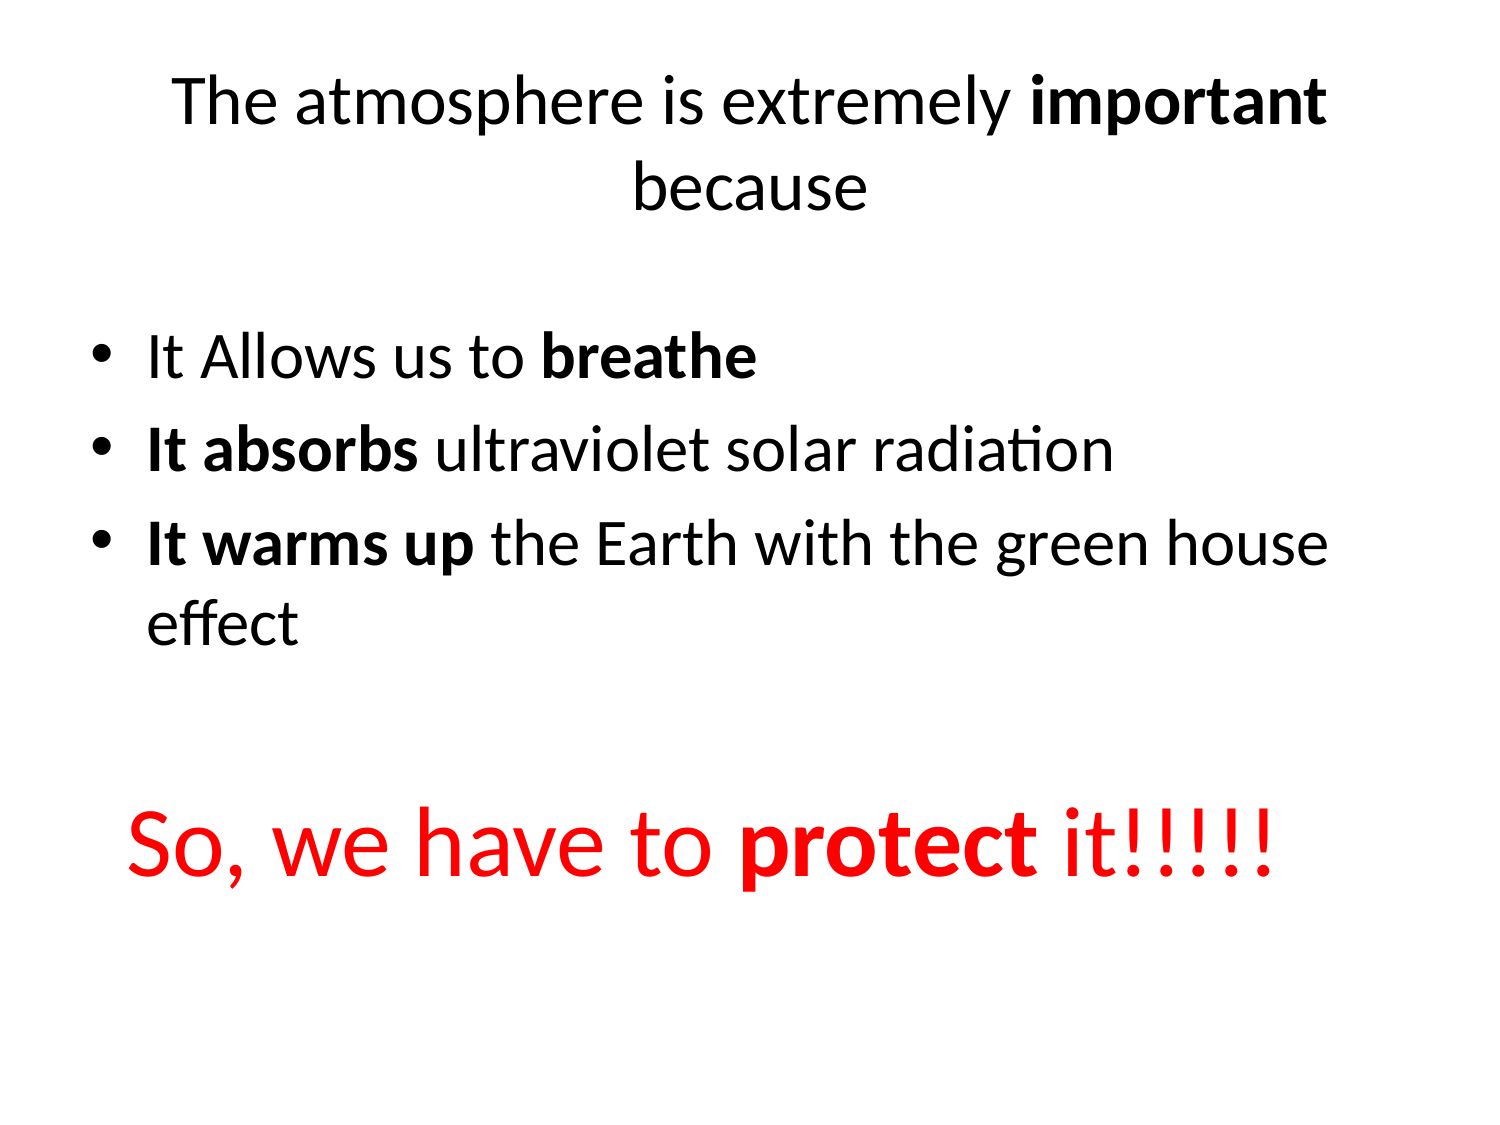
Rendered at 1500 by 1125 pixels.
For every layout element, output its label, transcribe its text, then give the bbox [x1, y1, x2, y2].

title The atmosphere is extremely important because [75, 45, 1425, 233]
text_box So, we have to protect it!!!!! [112, 768, 1400, 904]
list It Allows us to breathe It absorbs ultraviolet solar radiation It warms up the Earth with the green house effect [75, 304, 1425, 1047]
